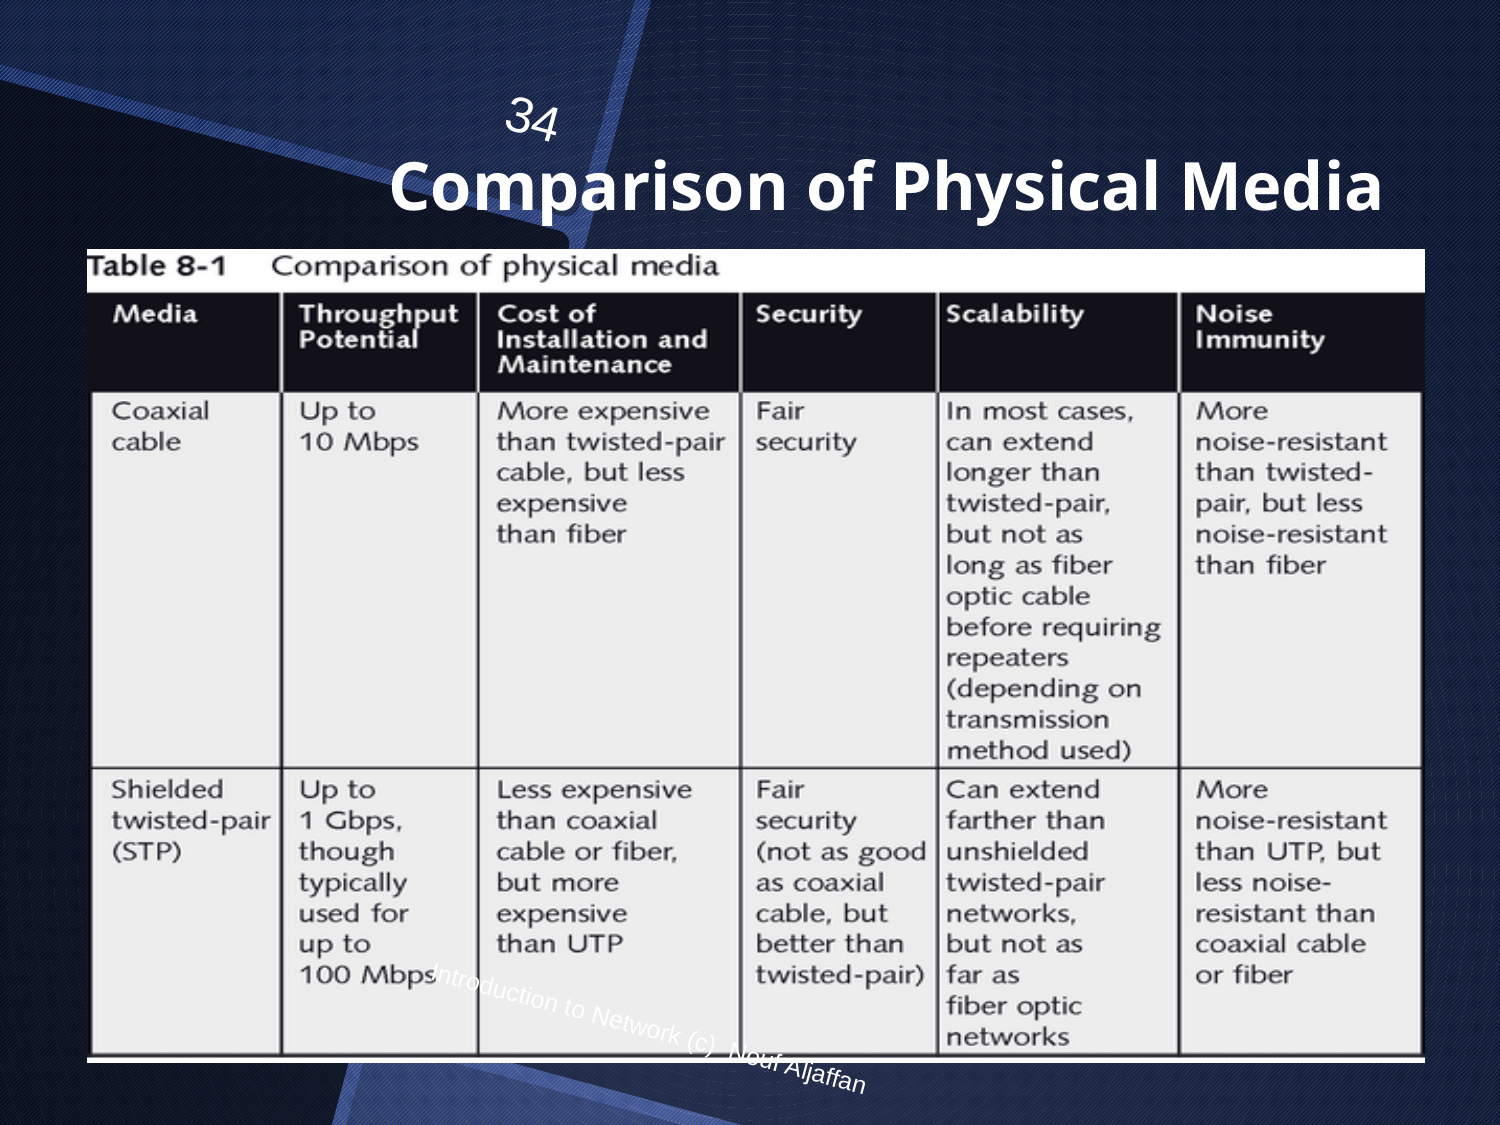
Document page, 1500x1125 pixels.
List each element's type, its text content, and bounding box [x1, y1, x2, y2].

picture [86, 249, 1426, 1064]
slide_number 34 [205, 2, 584, 157]
title Comparison of Physical Media [249, 31, 1400, 232]
footer Introduction to Network (c) Nouf Aljaffan [713, 1076, 907, 1125]
